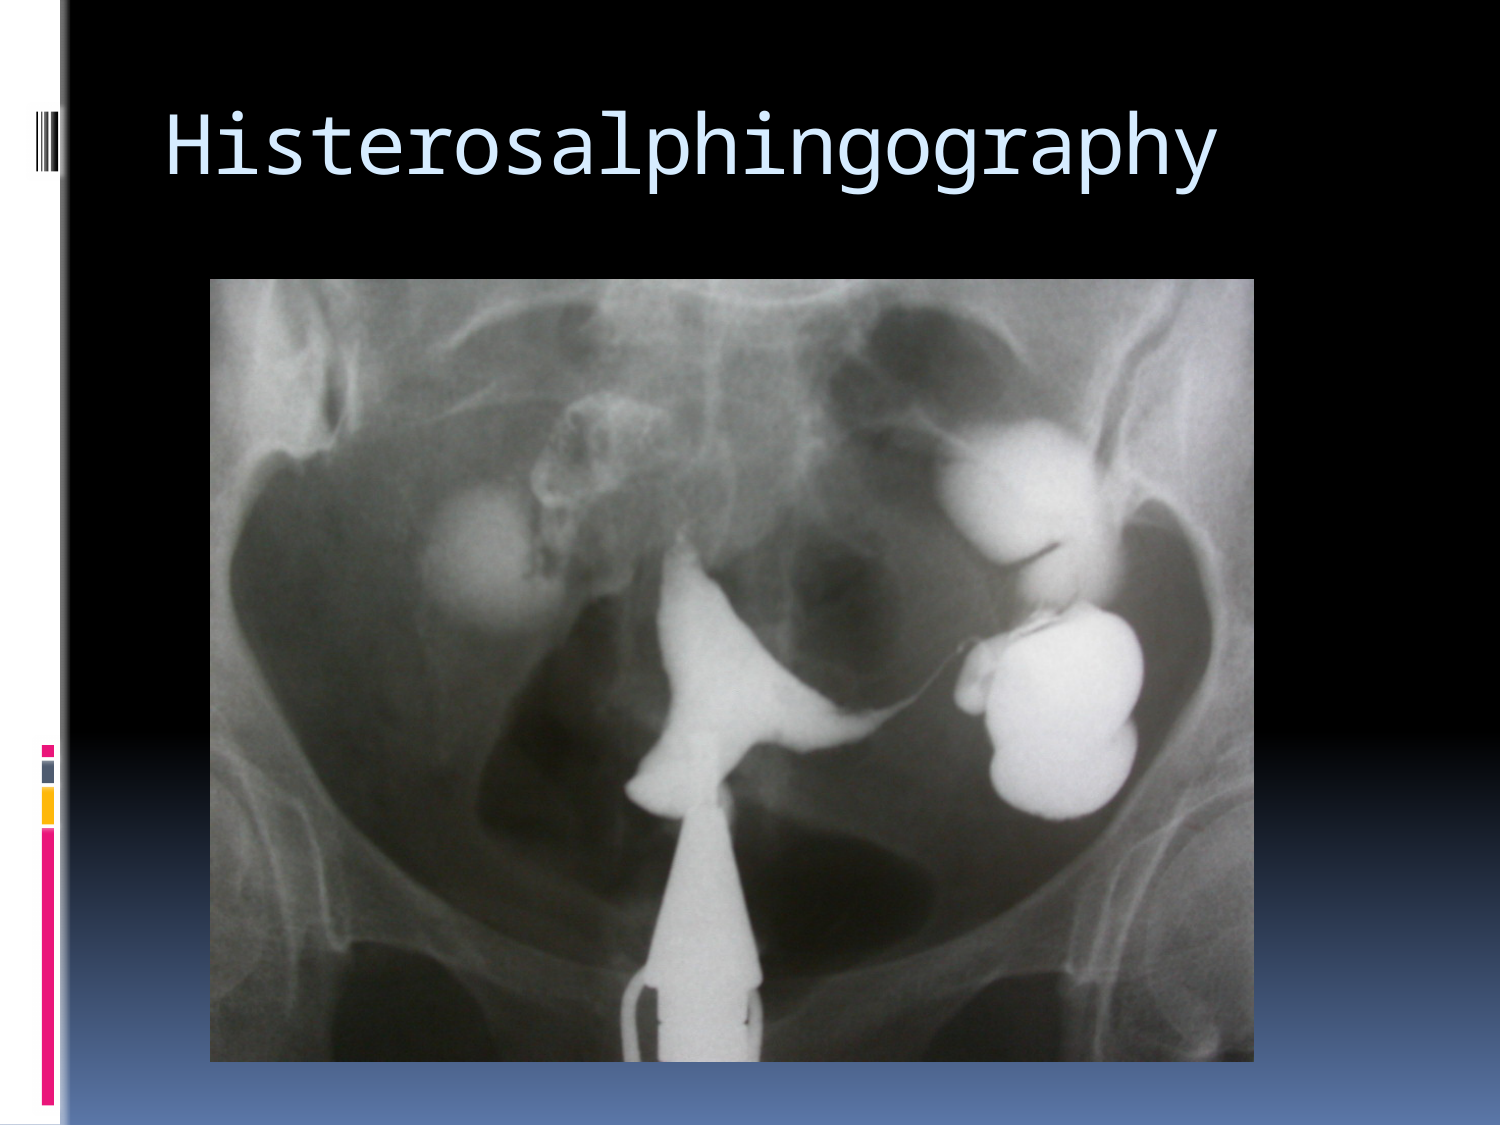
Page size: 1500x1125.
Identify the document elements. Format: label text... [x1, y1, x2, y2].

title Histerosalphingography [150, 83, 1425, 234]
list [210, 279, 1255, 1063]
